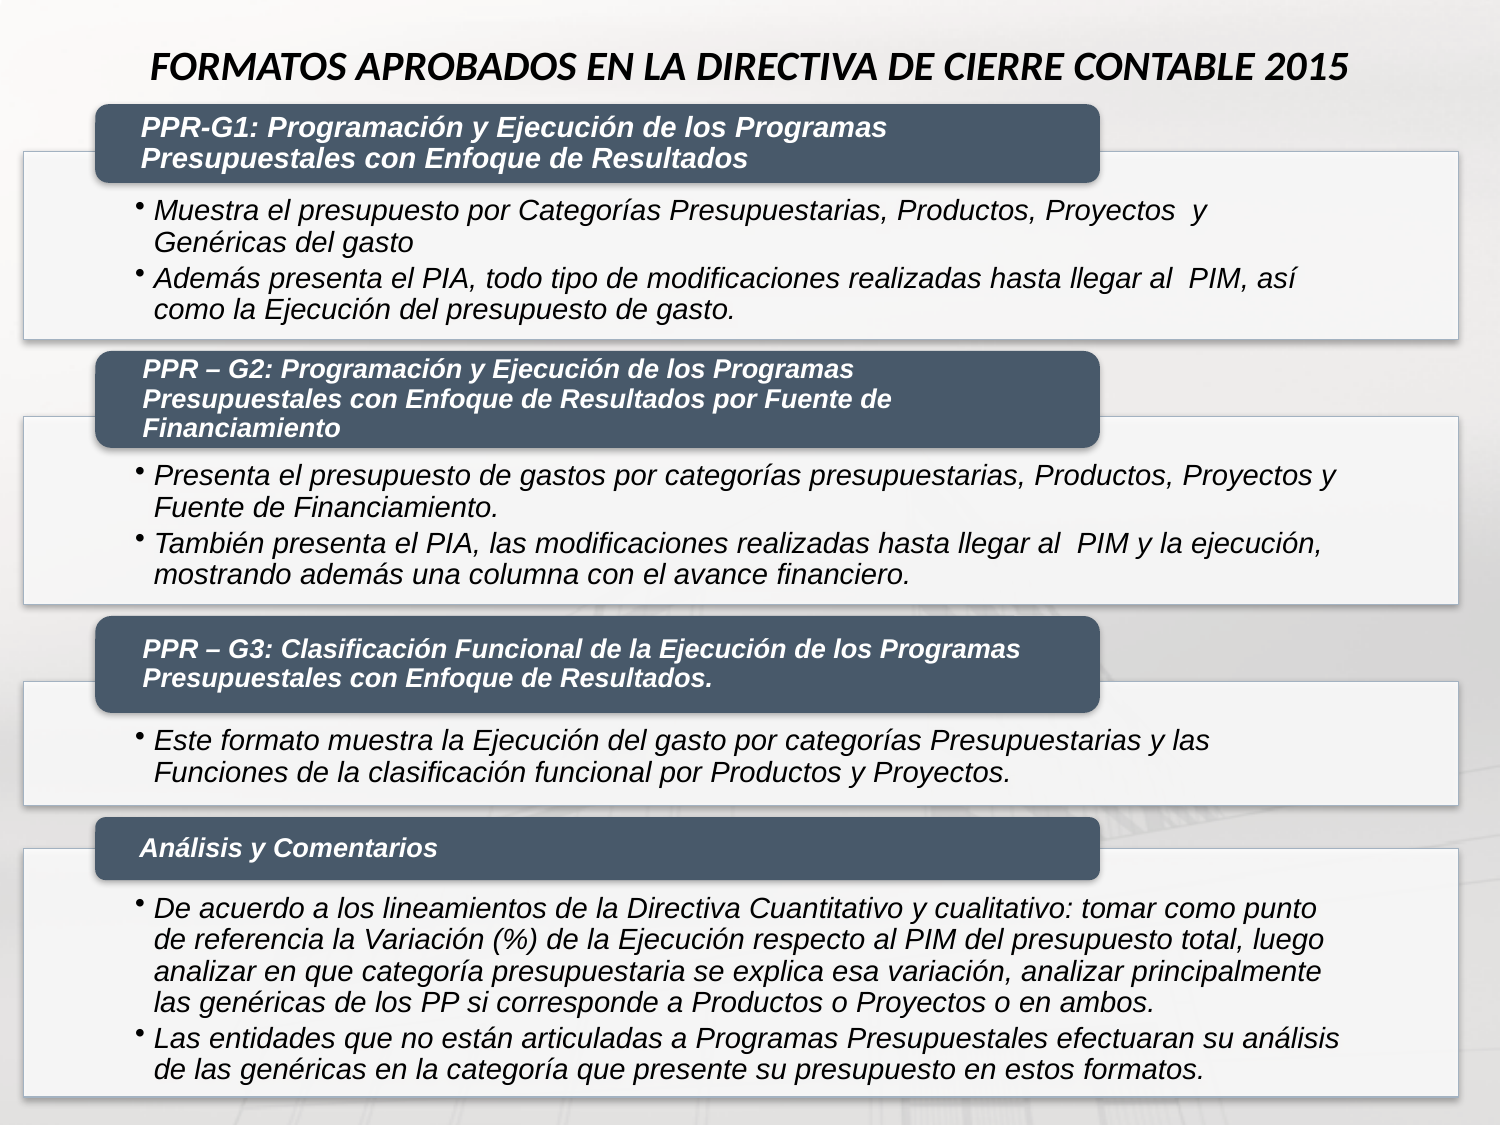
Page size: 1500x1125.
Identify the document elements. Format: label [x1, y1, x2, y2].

picture [0, 0, 1500, 1125]
text_box [23, 90, 1459, 1111]
